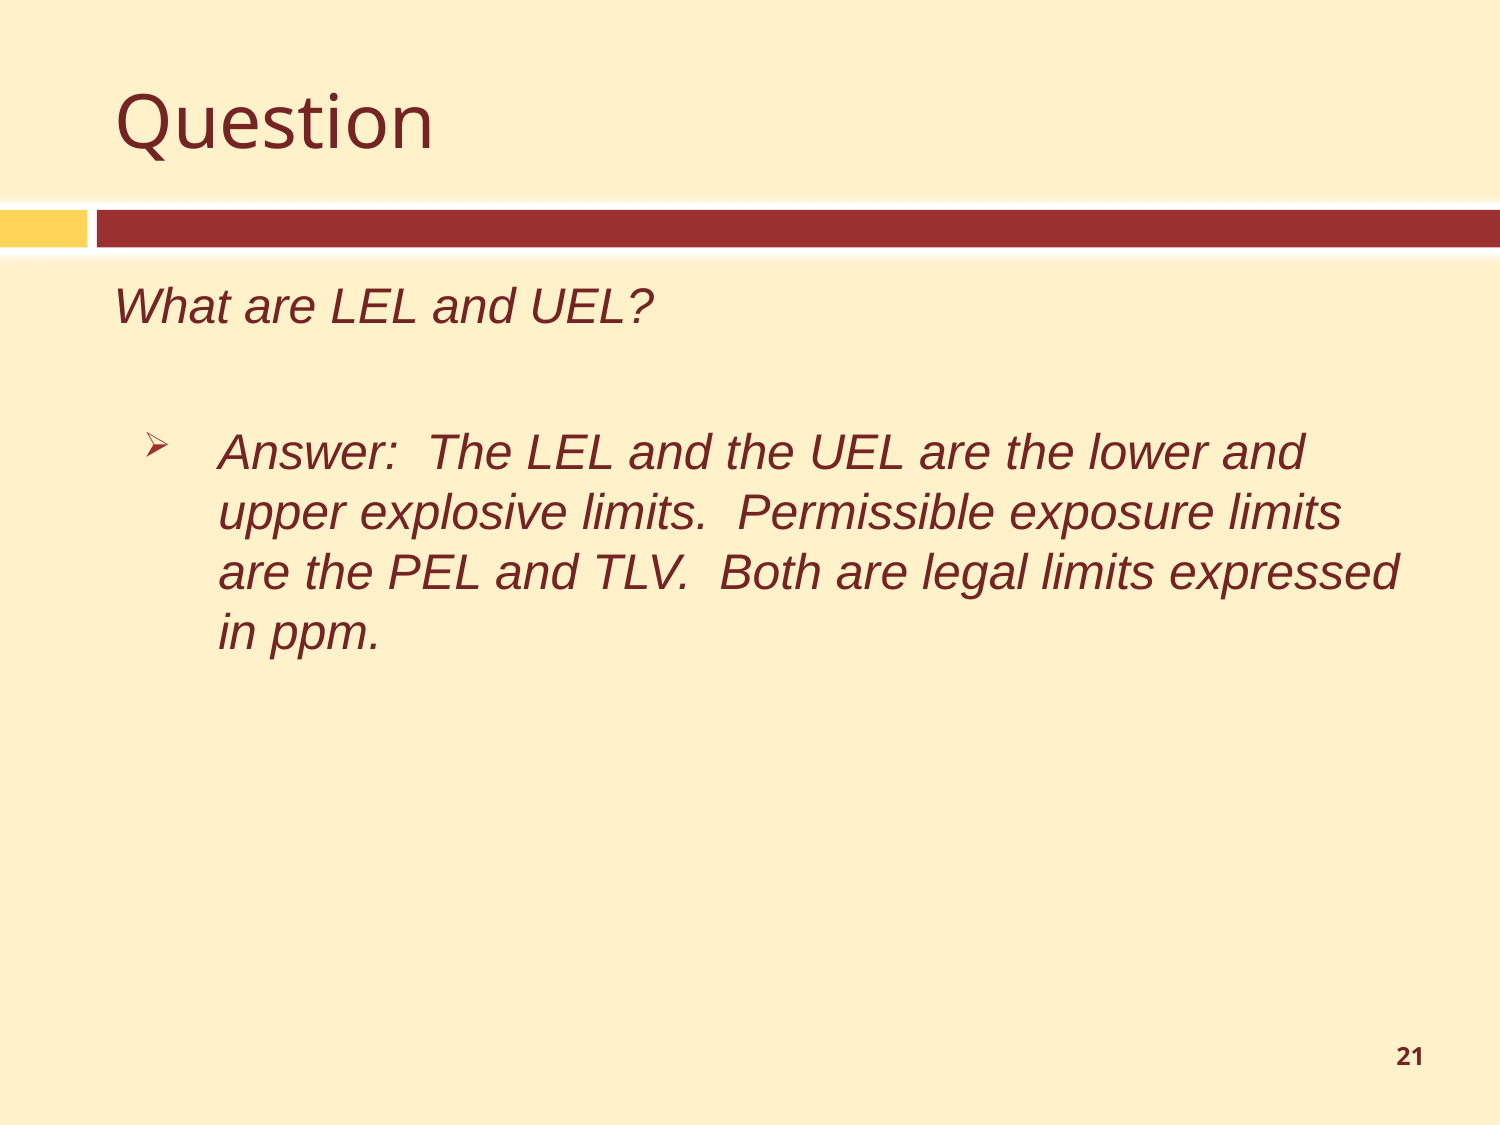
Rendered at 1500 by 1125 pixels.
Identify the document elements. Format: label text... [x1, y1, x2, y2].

list What are LEL and UEL? Answer: The LEL and the UEL are the lower and upper explosive limits. Permissible exposure limits are the PEL and TLV. Both are legal limits expressed in ppm. [98, 265, 1433, 1011]
title Question [99, 37, 1438, 200]
